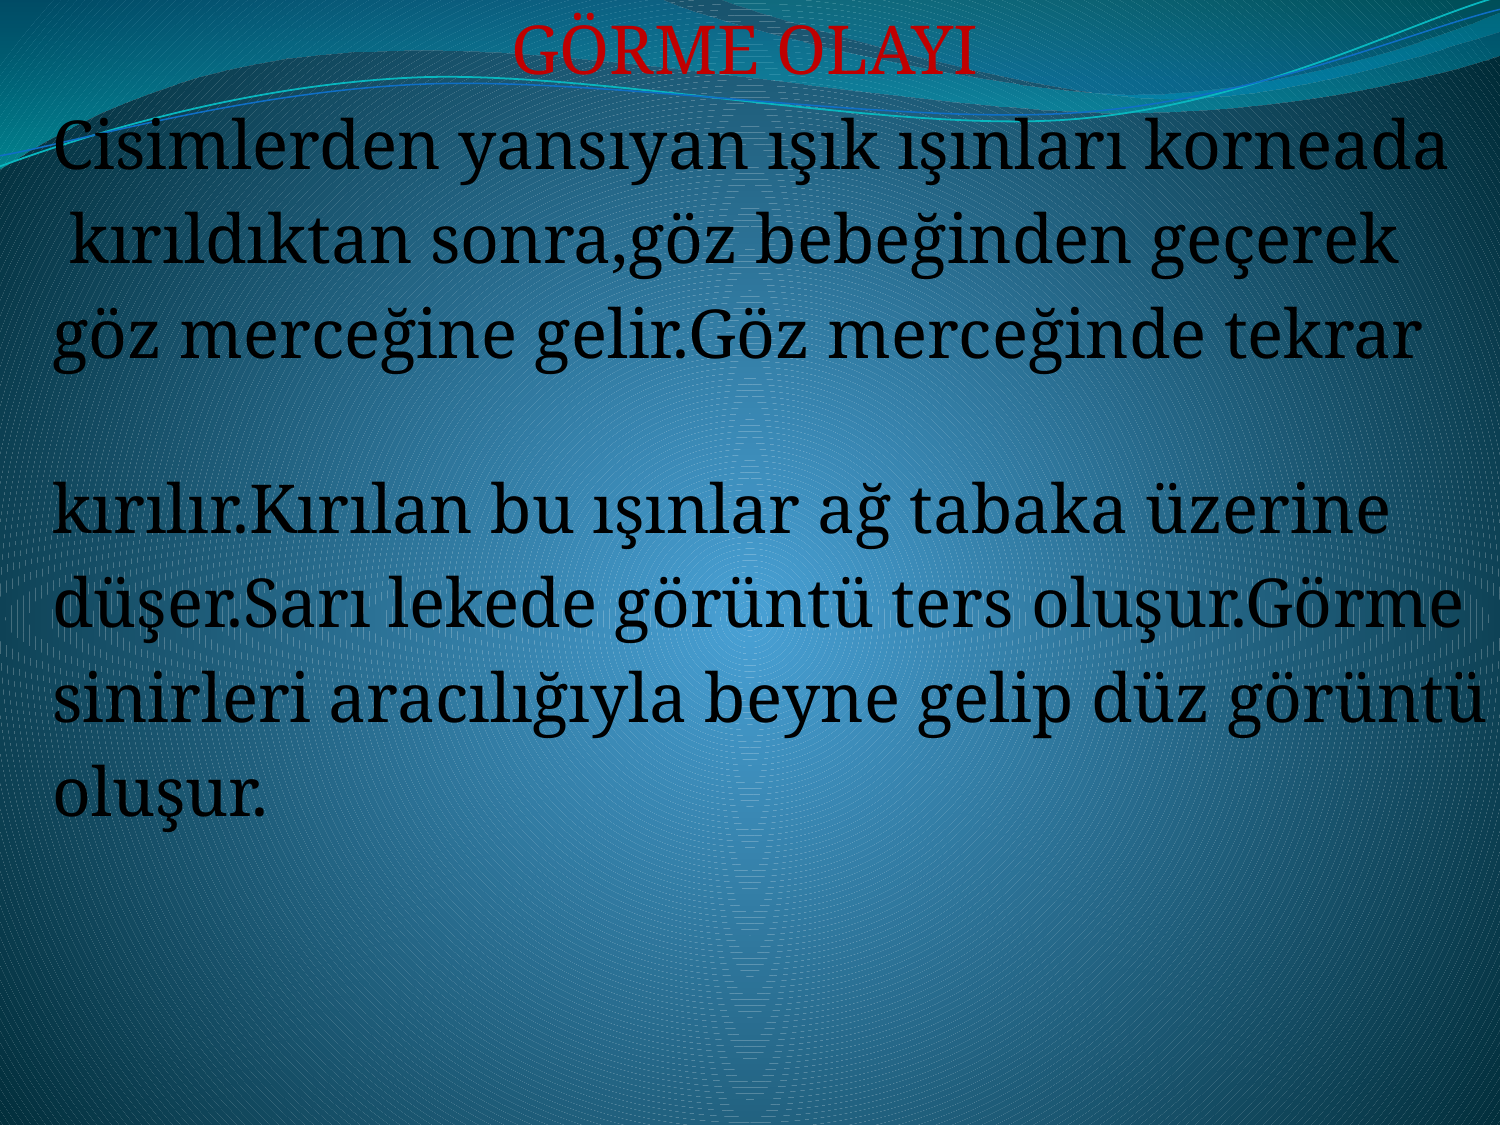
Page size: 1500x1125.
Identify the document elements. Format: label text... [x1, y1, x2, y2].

subtitle GÖRME OLAYI Cisimlerden yansıyan ışık ışınları korneada kırıldıktan sonra,göz bebeğinden geçerek göz merceğine gelir.Göz merceğinde tekrar kırılır.Kırılan bu ışınlar ağ tabaka üzerine düşer.Sarı lekede görüntü ters oluşur.Görme sinirleri aracılığıyla beyne gelip düz görüntü oluşur. [0, 0, 1500, 1125]
